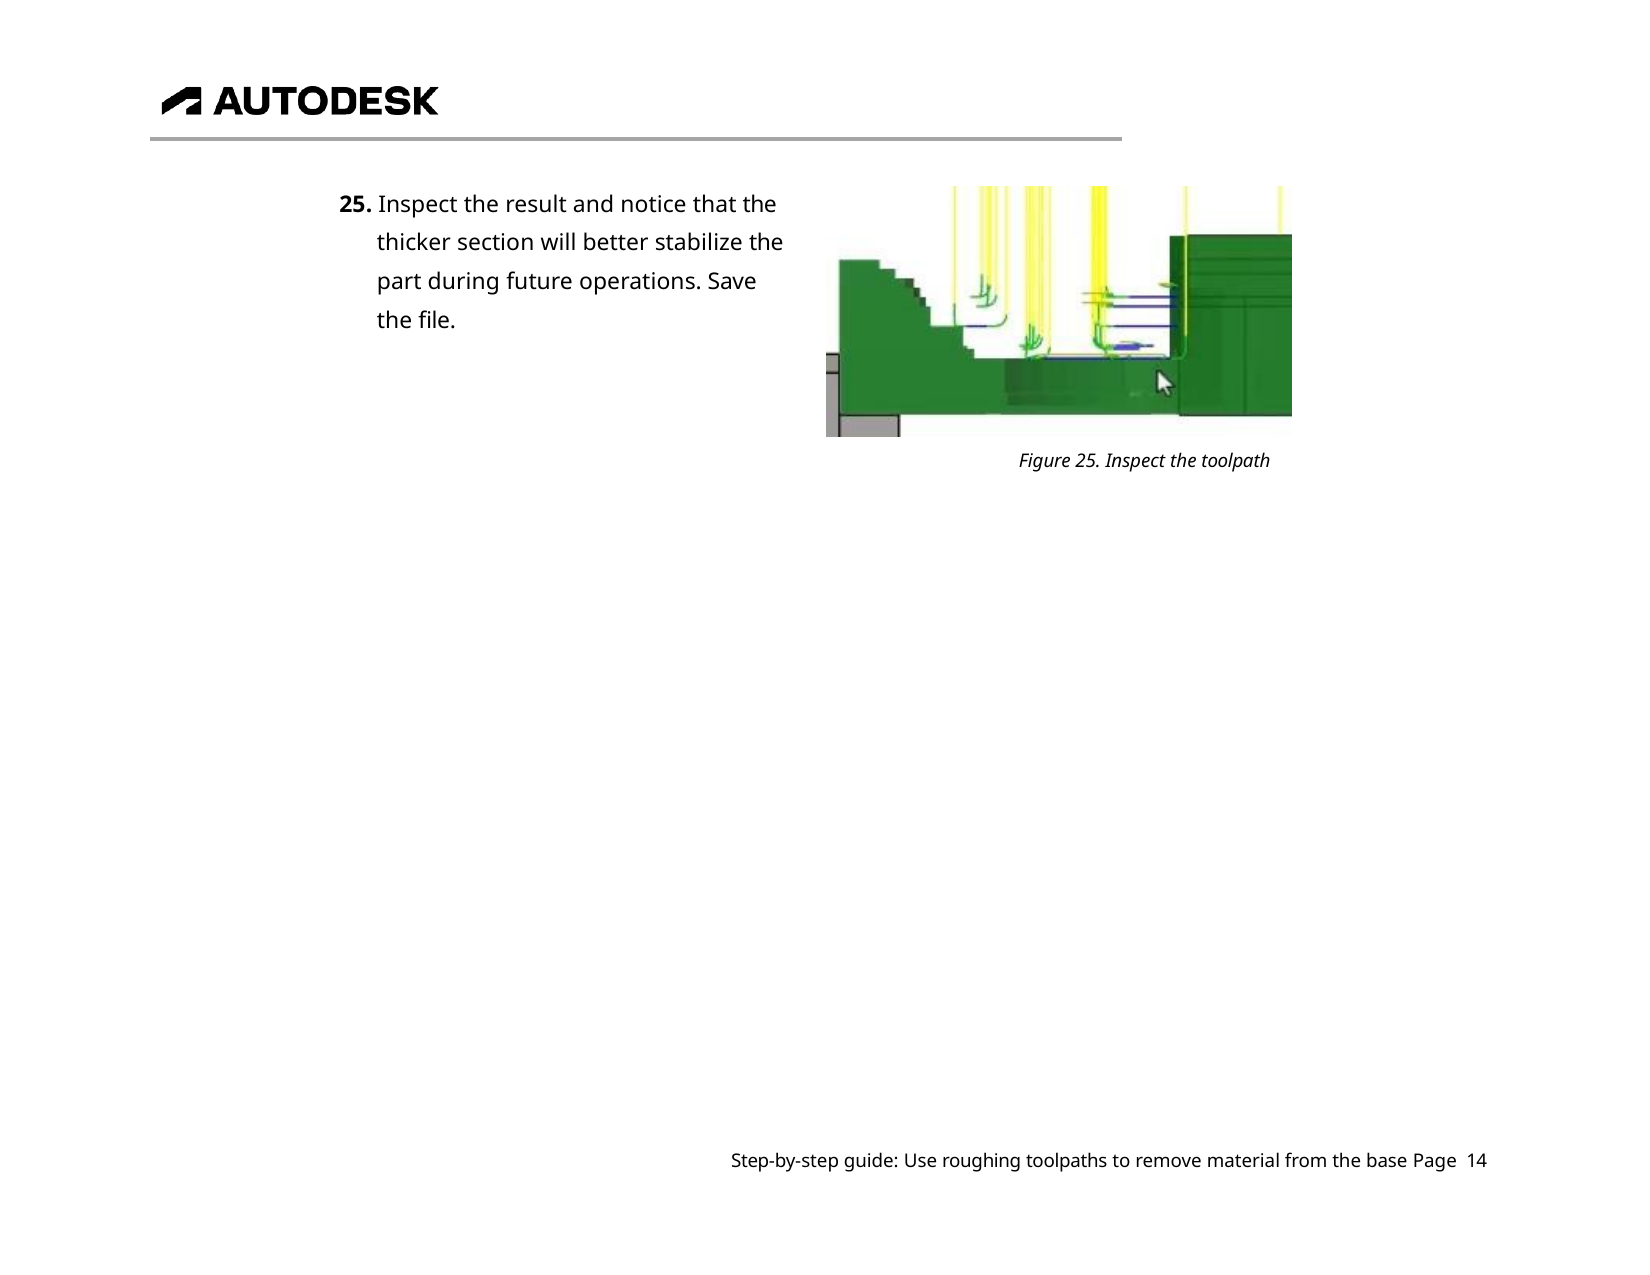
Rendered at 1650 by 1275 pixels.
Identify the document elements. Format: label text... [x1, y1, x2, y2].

table_header Figure 25. Inspect the toolpath [809, 187, 1297, 482]
table_header 25. Inspect the result and notice that the thicker section will better stabilize the part during future operations. Save the file. [334, 187, 809, 482]
slide_number Step-by-step guide: Use roughing toolpaths to remove material from the base Page 10 [729, 1145, 1509, 1275]
picture [825, 186, 1292, 437]
picture [161, 86, 439, 115]
